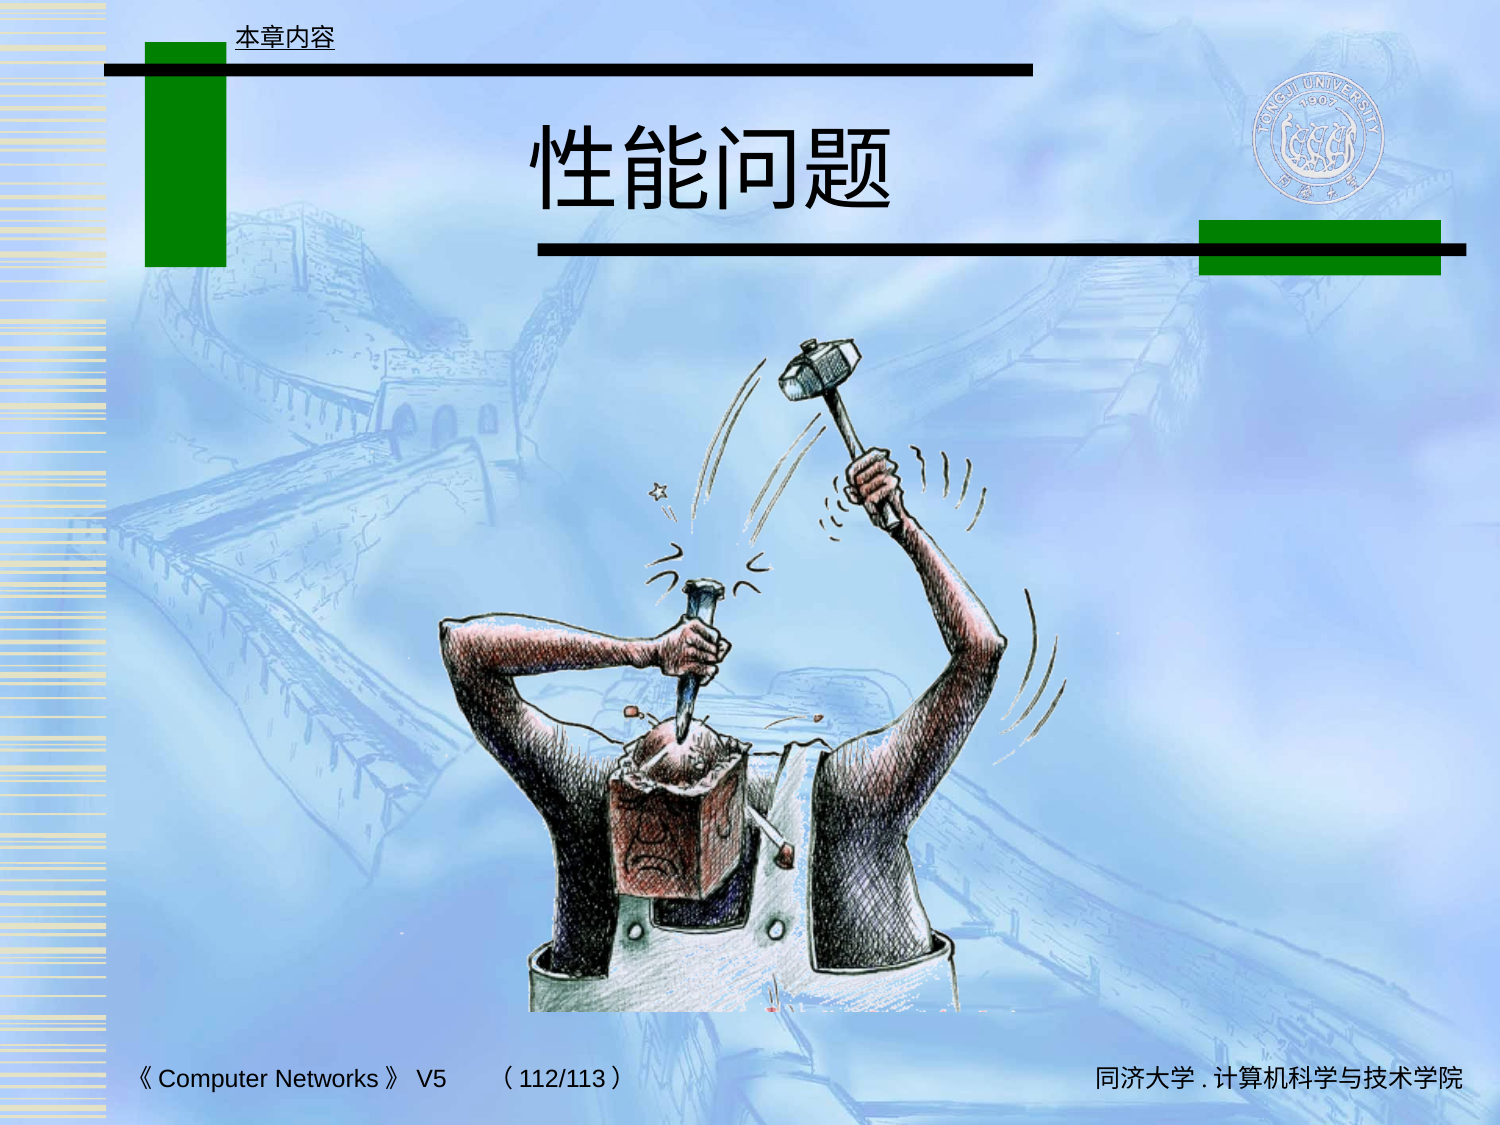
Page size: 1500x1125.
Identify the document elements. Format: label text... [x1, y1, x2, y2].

picture [0, 65, 104, 77]
title 性能问题 [230, 78, 1193, 244]
text_box 本章内容 [220, 14, 1463, 66]
picture [0, 0, 1500, 1125]
